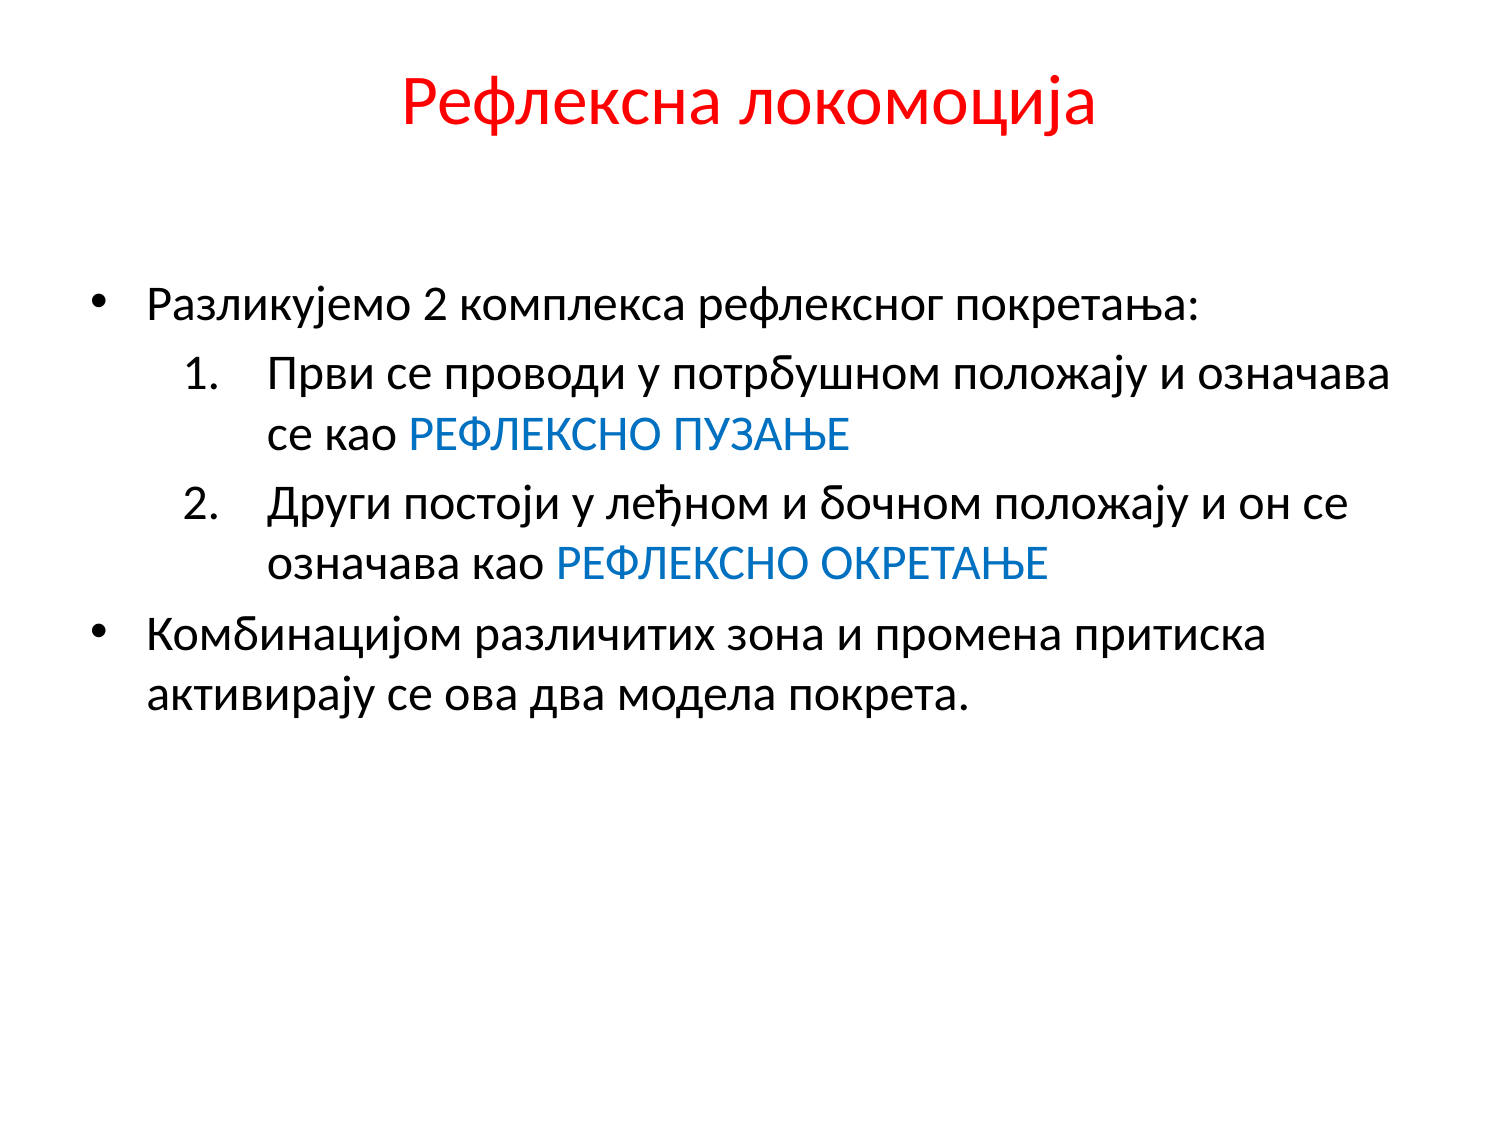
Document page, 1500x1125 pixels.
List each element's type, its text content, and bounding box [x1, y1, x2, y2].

list Разликујемо 2 комплекса рефлексног покретања: Први се проводи у потрбушном положају и означава се као РЕФЛЕКСНО ПУЗАЊЕ Други постоји у леђном и бочном положају и он се означава као РЕФЛЕКСНО ОКРЕТАЊЕ Комбинацијом различитих зона и промена притиска активирају се ова два модела покрета. [75, 262, 1425, 1083]
title Рефлексна локомоција [75, 45, 1425, 233]
